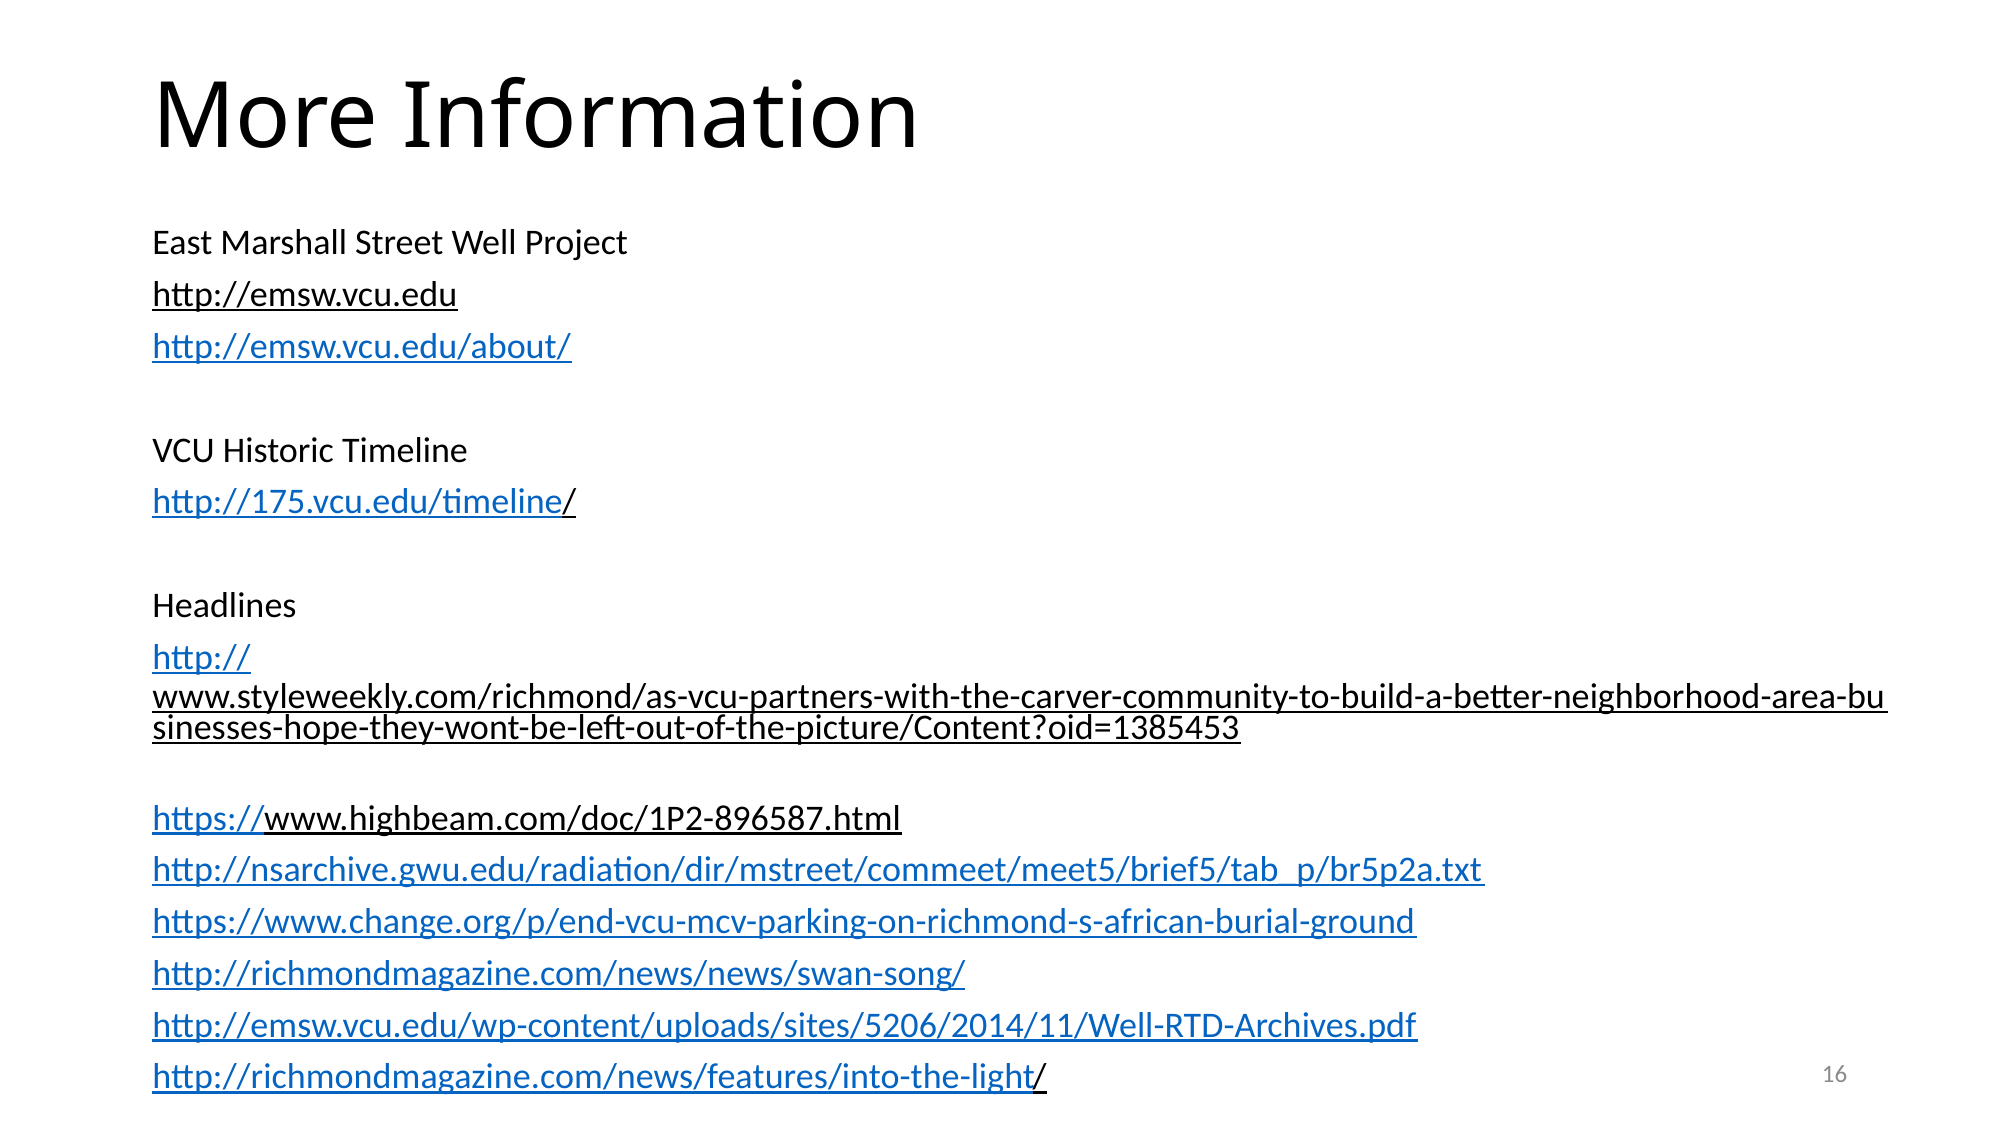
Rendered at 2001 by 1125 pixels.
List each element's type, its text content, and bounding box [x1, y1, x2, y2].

slide_number 16 [1412, 1042, 1863, 1103]
title More Information [137, 9, 1863, 216]
list East Marshall Street Well Project http://emsw.vcu.edu http://emsw.vcu.edu/about/ VCU Historic Timeline http://175.vcu.edu/timeline/ Headlines http://www.styleweekly.com/richmond/as-vcu-partners-with-the-carver-community-to-build-a-better-neighborhood-area-businesses-hope-they-wont-be-left-out-of-the-picture/Content?oid=1385453 https://www.highbeam.com/doc/1P2-896587.html http://nsarchive.gwu.edu/radiation/dir/mstreet/commeet/meet5/brief5/tab_p/br5p2a.txt https://www.change.org/p/end-vcu-mcv-parking-on-richmond-s-african-burial-ground http://richmondmagazine.com/news/news/swan-song/ http://emsw.vcu.edu/wp-content/uploads/sites/5206/2014/11/Well-RTD-Archives.pdf http://richmondmagazine.com/news/features/into-the-light/ [137, 216, 1902, 1082]
